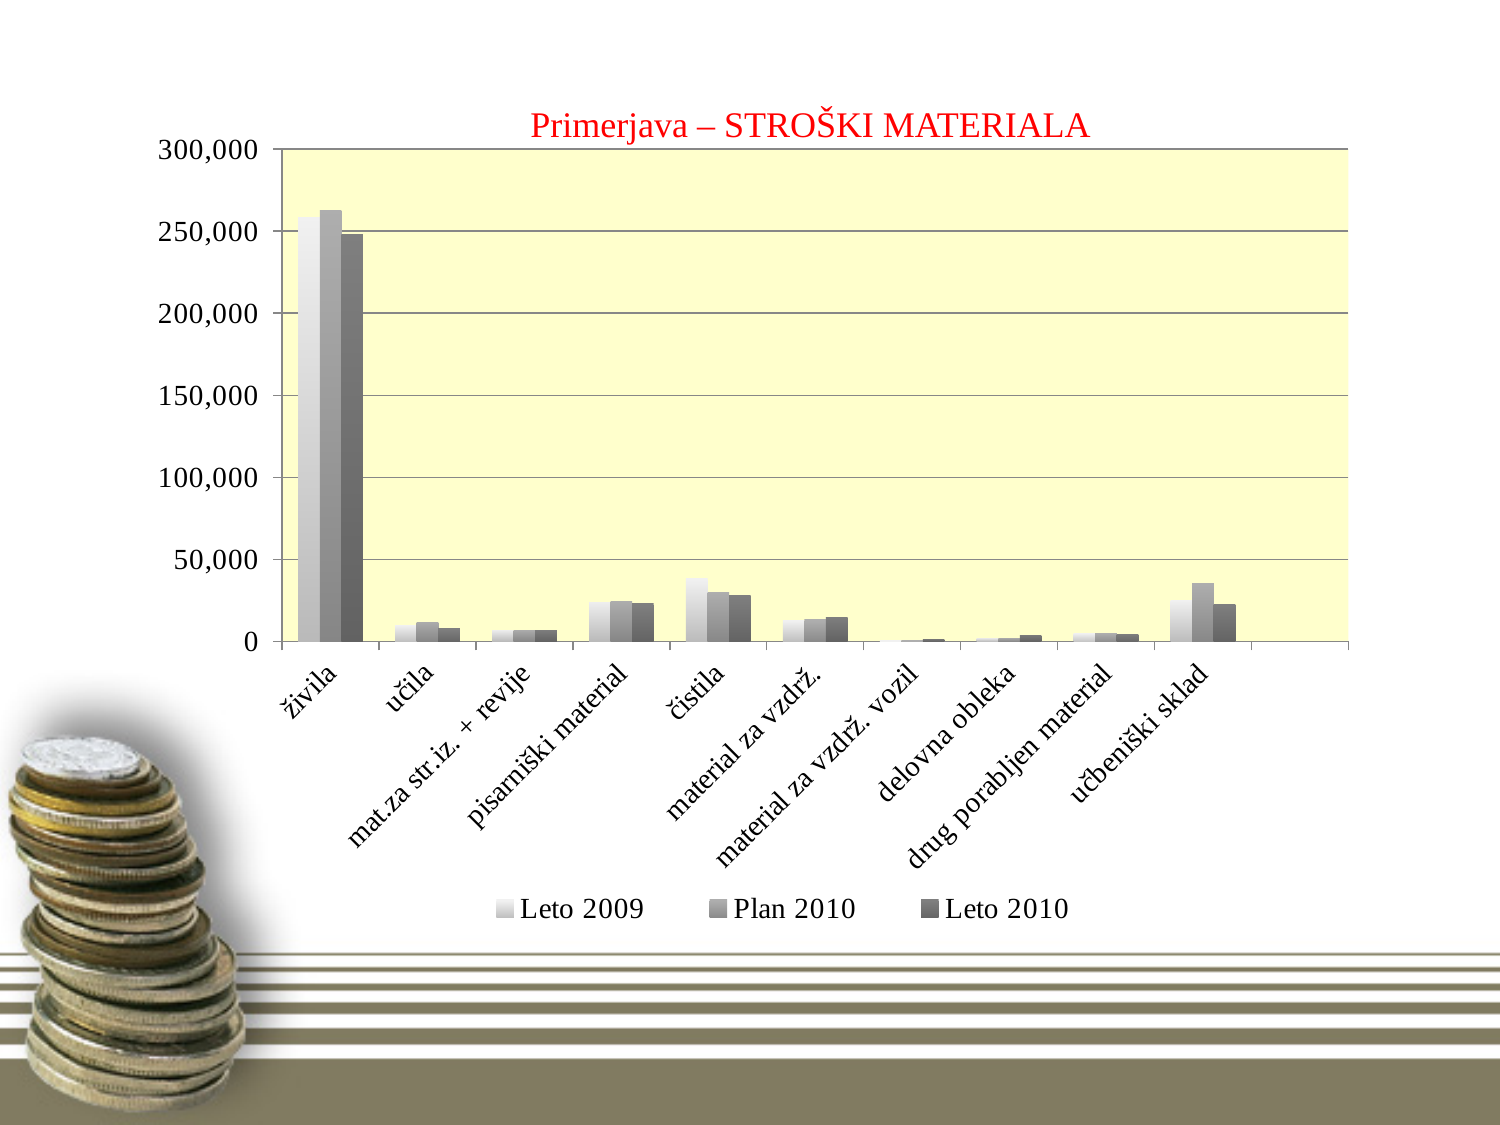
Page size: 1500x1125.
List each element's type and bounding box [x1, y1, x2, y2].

picture [0, 0, 1500, 1125]
chart [70, 70, 1430, 938]
